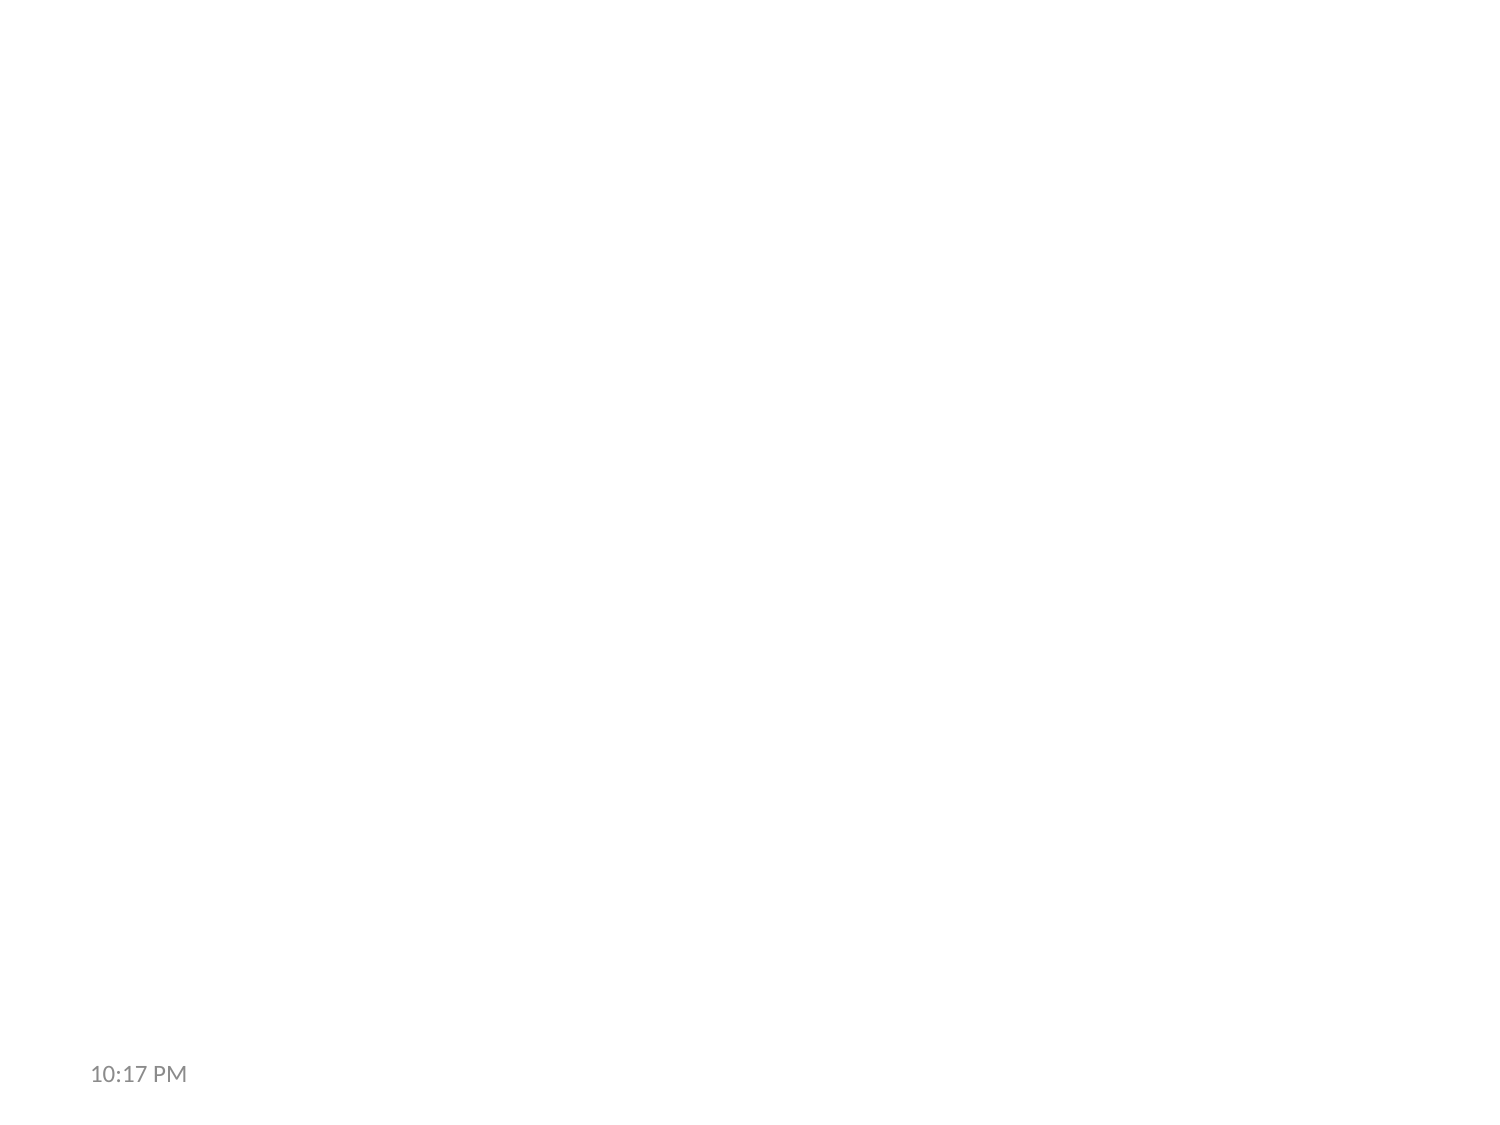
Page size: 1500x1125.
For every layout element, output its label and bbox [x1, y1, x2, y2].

slide_number [75, 1042, 425, 1103]
